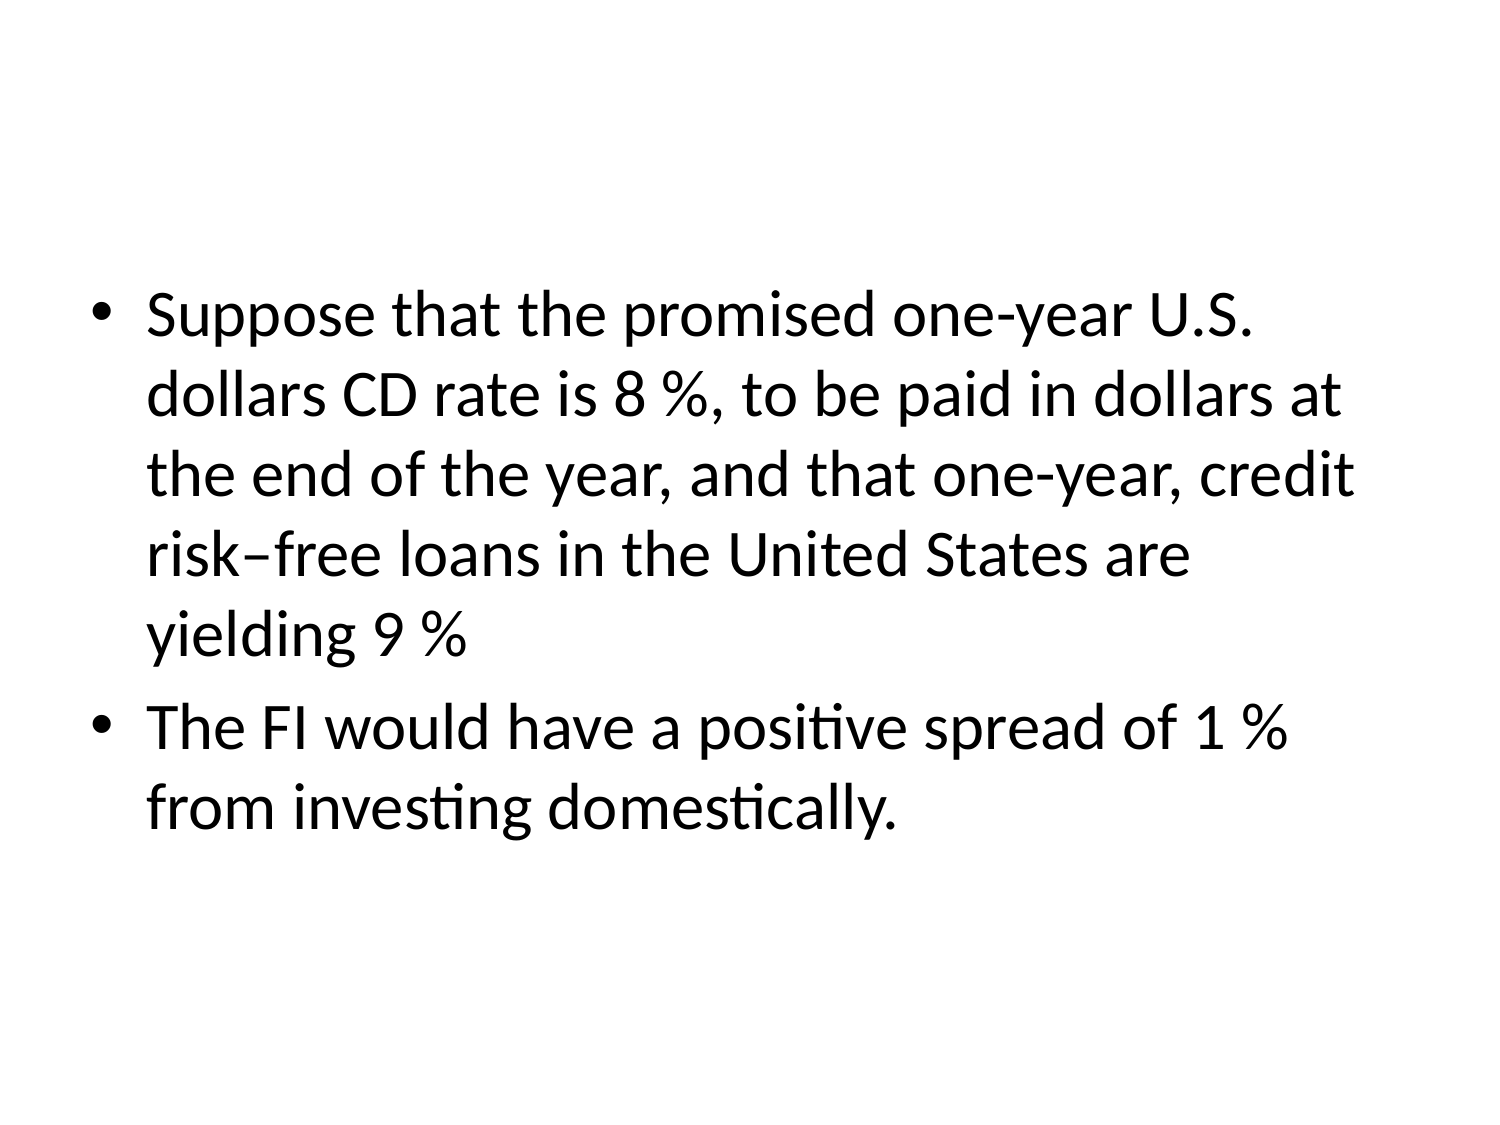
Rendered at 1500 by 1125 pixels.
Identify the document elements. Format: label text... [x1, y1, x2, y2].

list Suppose that the promised one-year U.S. dollars CD rate is 8 %, to be paid in dollars at the end of the year, and that one-year, credit risk–free loans in the United States are yielding 9 % The FI would have a positive spread of 1 % from investing domestically. [75, 262, 1425, 1005]
